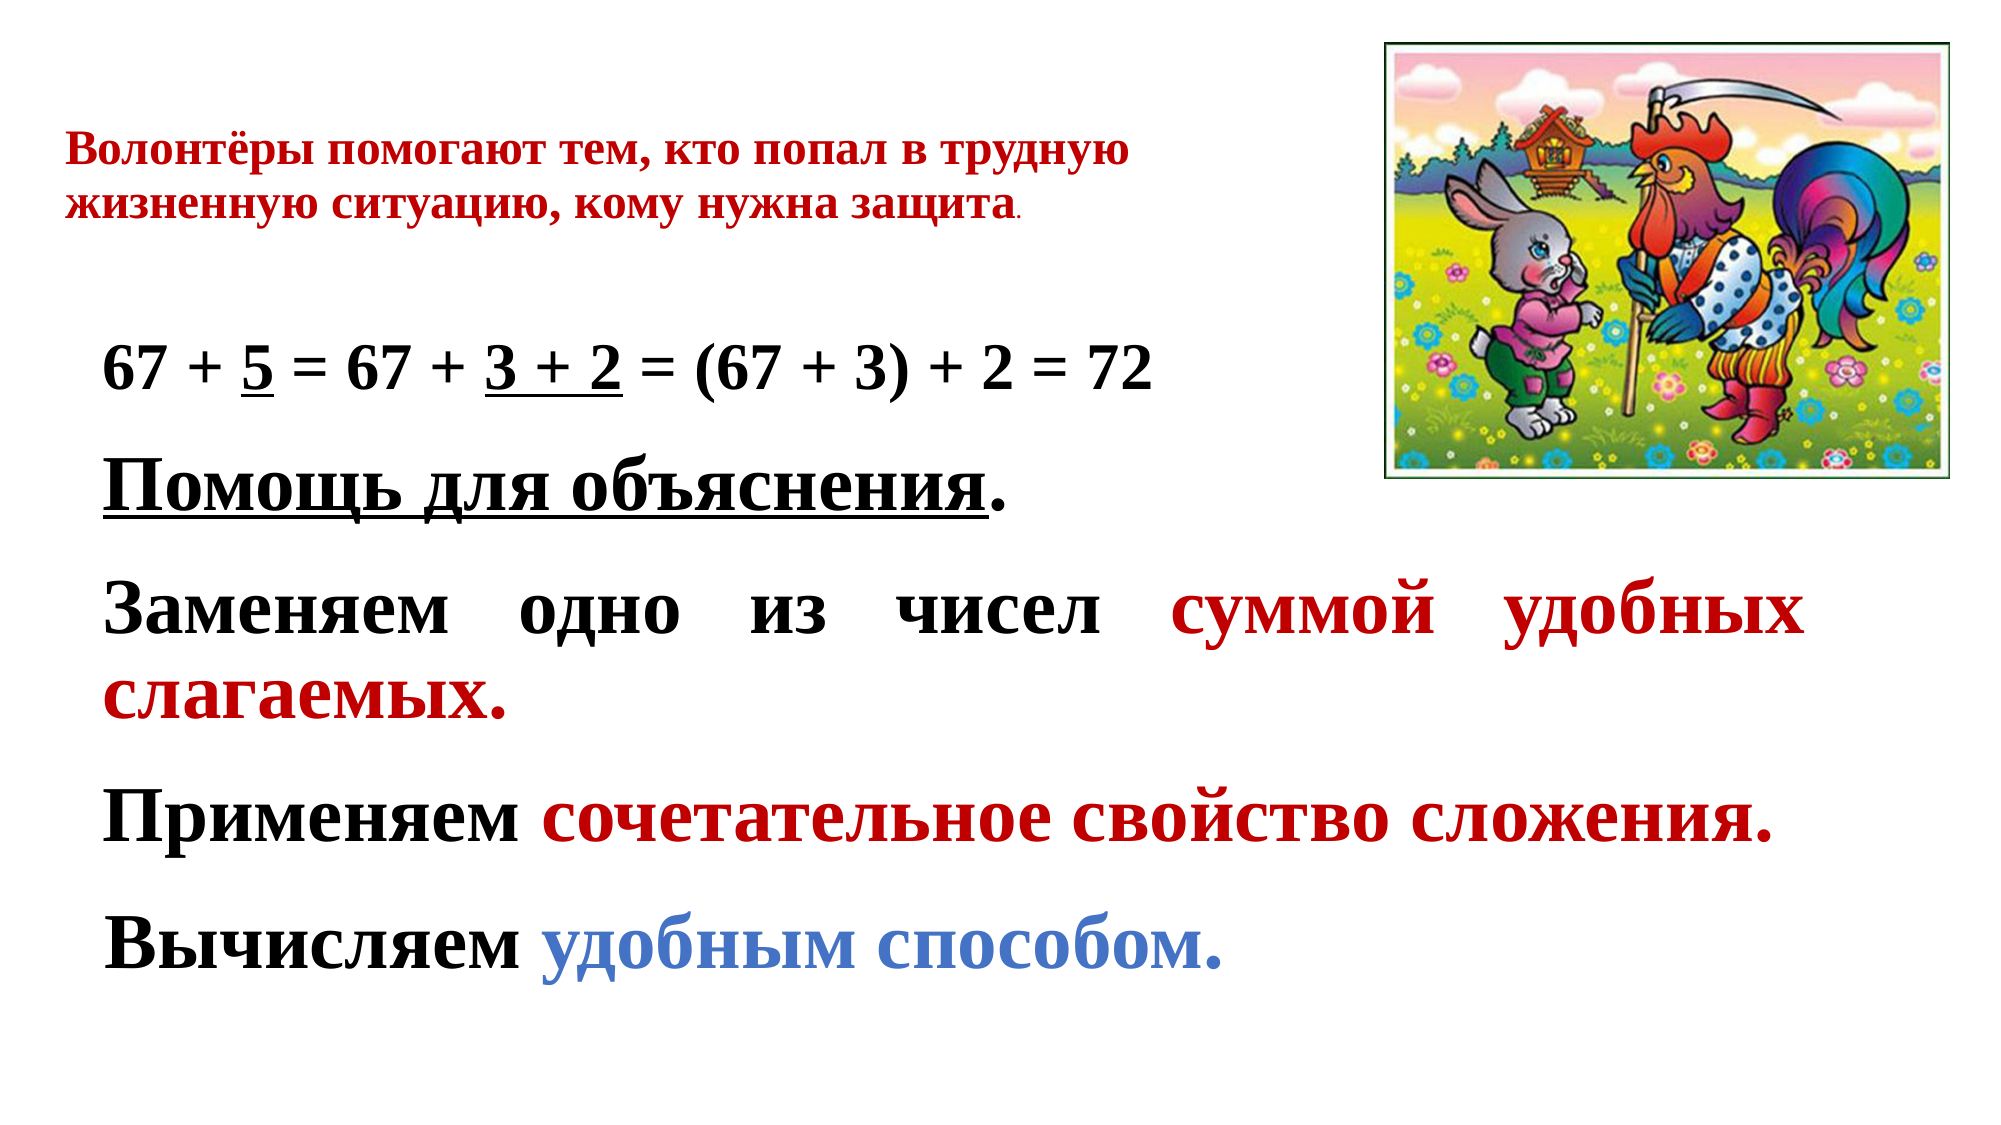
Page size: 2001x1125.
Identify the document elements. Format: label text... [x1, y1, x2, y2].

picture [1384, 42, 1950, 479]
list 67 + 5 = 67 + 3 + 2 = (67 + 3) + 2 = 72 Помощь для объяснения. Заменяем одно из чисел суммой удобных слагаемых. Применяем сочетательное свойство сложения. Вычисляем удобным способом. [50, 324, 1821, 1104]
title Волонтёры помогают тем, кто попал в трудную жизненную ситуацию, кому нужна защита. [50, 114, 1300, 261]
